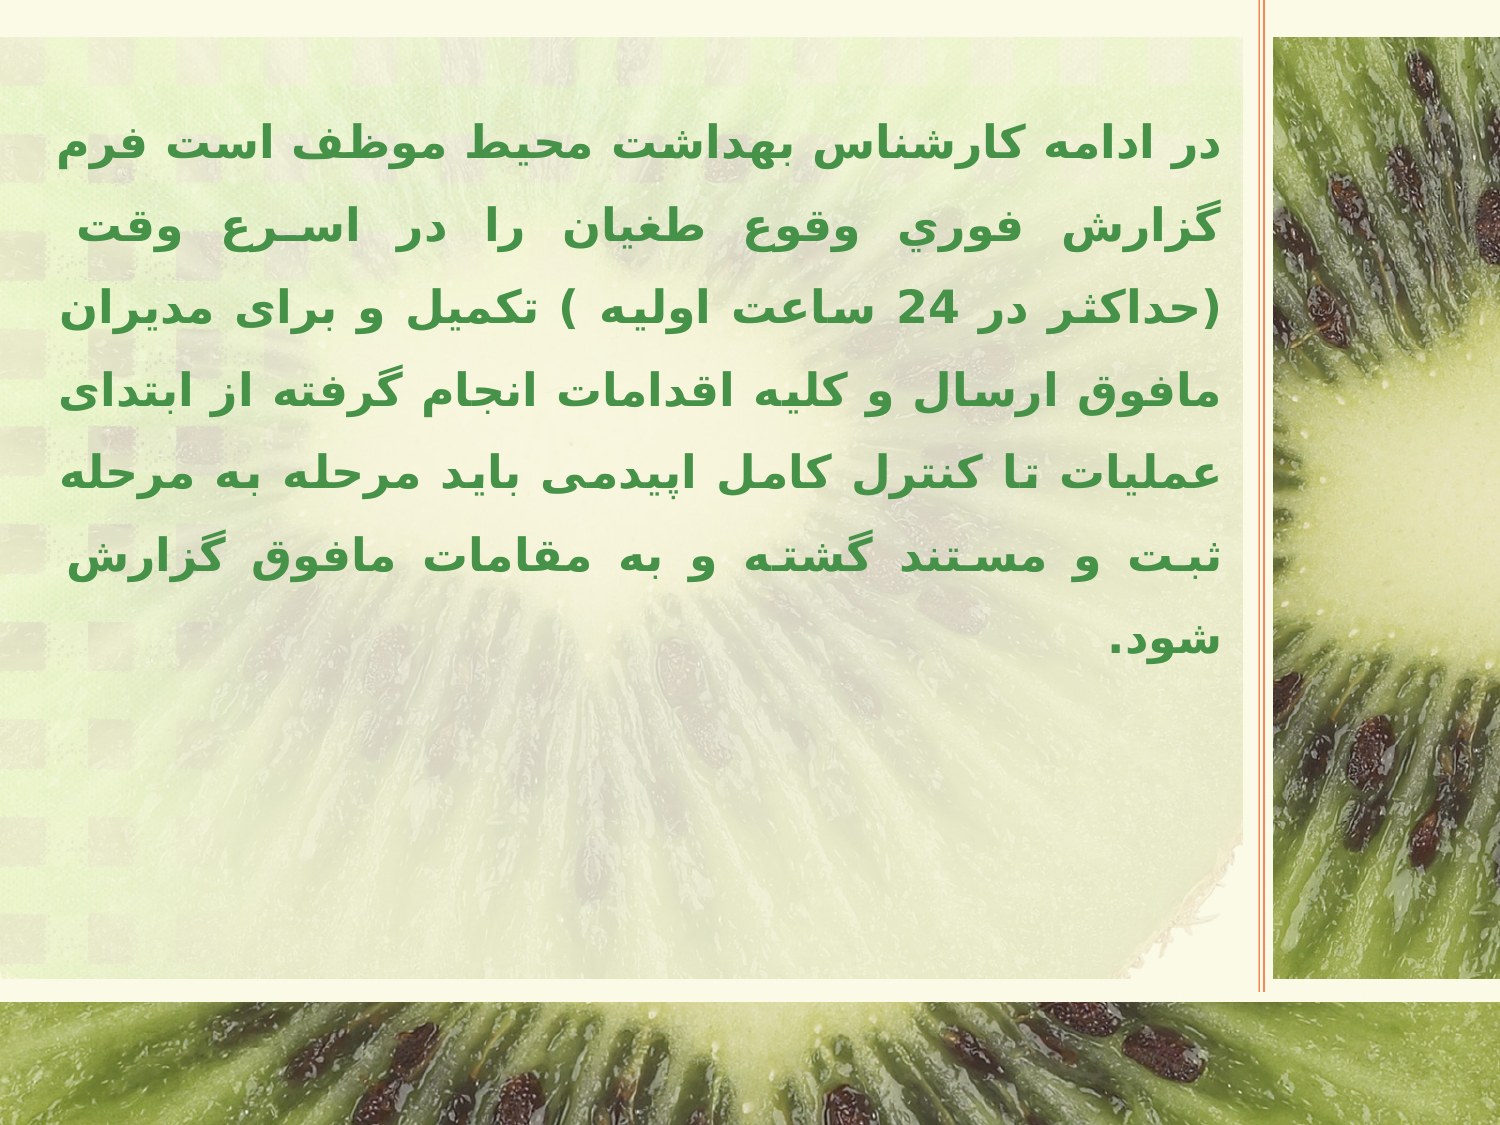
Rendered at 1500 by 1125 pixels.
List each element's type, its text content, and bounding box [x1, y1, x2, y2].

list در ادامه کارشناس بهداشت محیط موظف است فرم گزارش فوري وقوع طغیان را در اسرع وقت (حداکثر در 24 ساعت اولیه ) تکمیل و برای مدیران مافوق ارسال و کلیه اقدامات انجام گرفته از ابتدای عملیات تا کنترل کامل اپیدمی باید مرحله به مرحله ثبت و مستند گشته و به مقامات مافوق گزارش شود. [41, 77, 1238, 974]
picture [0, 0, 1500, 1125]
